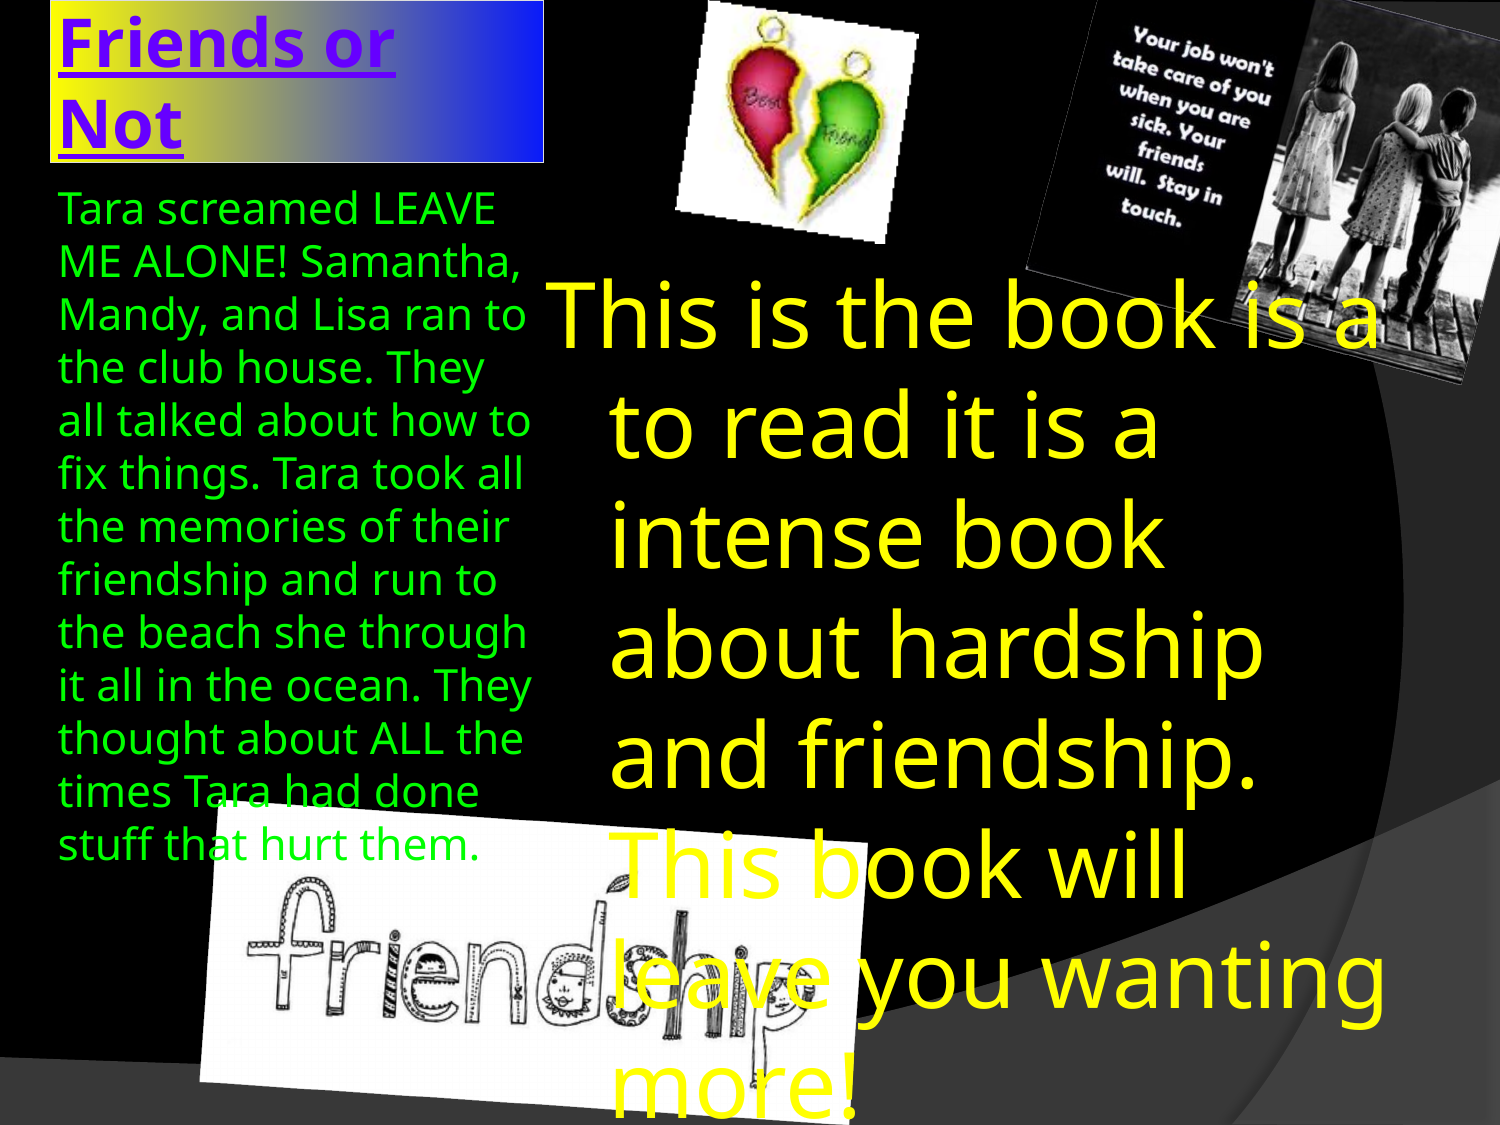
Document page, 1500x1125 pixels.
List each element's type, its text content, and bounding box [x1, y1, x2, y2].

picture [1061, 0, 1500, 333]
picture [707, 0, 742, 7]
picture [675, 172, 682, 212]
picture [913, 32, 919, 63]
list Tara screamed LEAVE ME ALONE! Samantha, Mandy, and Lisa ran to the club house. They all talked about how to fix things. Tara took all the memories of their friendship and run to the beach she through it all in the ocean. They thought about ALL the times Tara had done stuff that hurt them. [50, 162, 544, 870]
list This is the book is a to read it is a intense book about hardship and friendship. This book will leave you wanting more! Top seller for 3 weeks strait! [525, 249, 1413, 863]
picture [1032, 171, 1053, 249]
picture [690, 15, 904, 229]
picture [1413, 342, 1472, 384]
title Friends or Not [50, 0, 544, 162]
picture [208, 820, 859, 1104]
picture [853, 238, 886, 244]
picture [698, 1114, 849, 1124]
